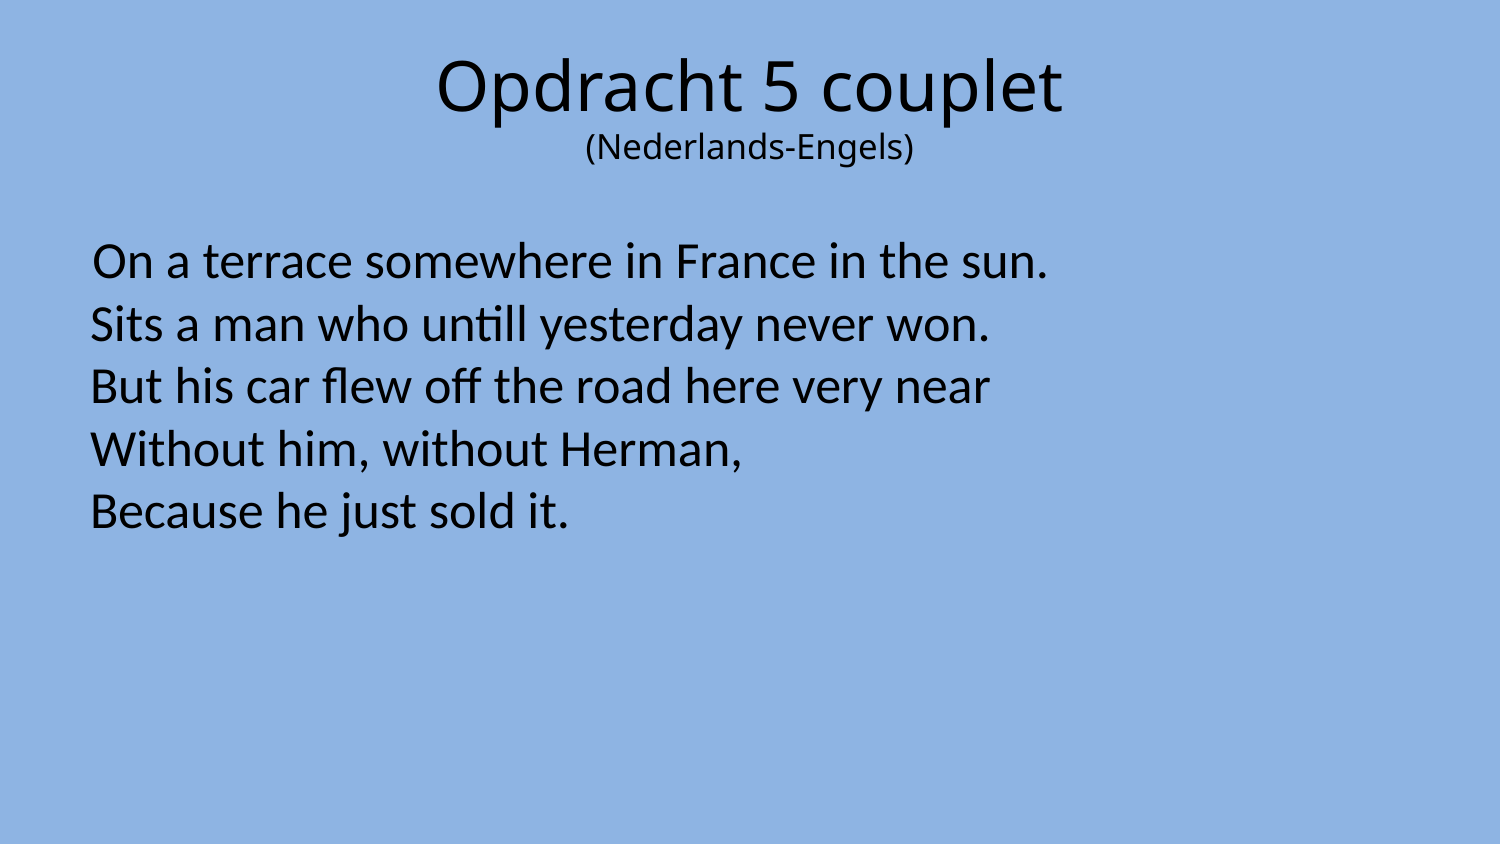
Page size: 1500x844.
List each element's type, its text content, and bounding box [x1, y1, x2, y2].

title Opdracht 5 couplet (Nederlands-Engels) [75, 33, 1425, 175]
list On a terrace somewhere in France in the sun. Sits a man who untill yesterday never won. But his car flew off the road here very near Without him, without Herman, Because he just sold it. [75, 219, 1425, 777]
